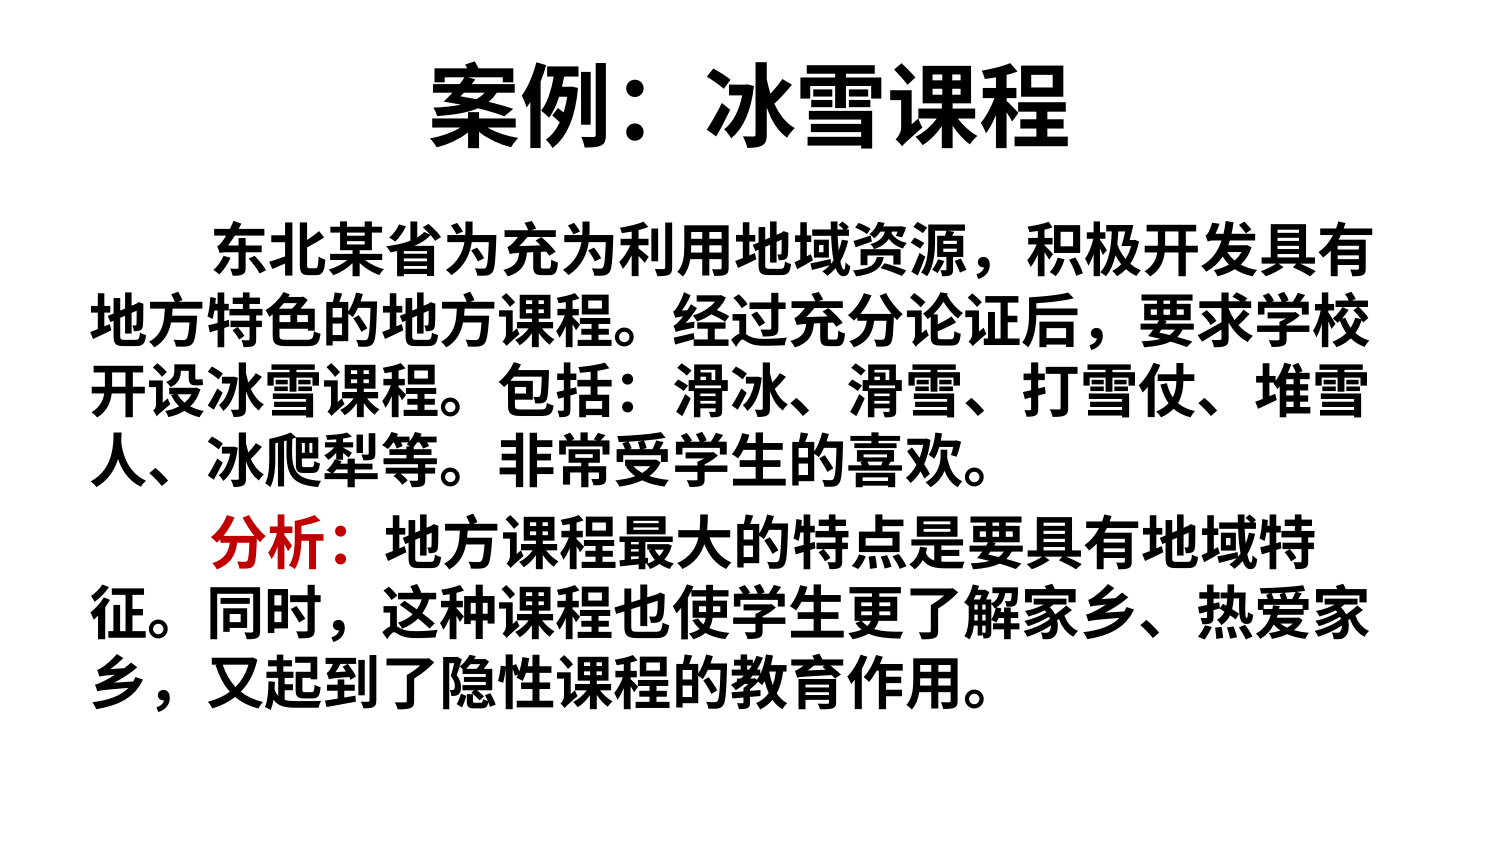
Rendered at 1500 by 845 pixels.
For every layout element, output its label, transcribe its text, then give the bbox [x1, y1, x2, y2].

list 东北某省为充为利用地域资源，积极开发具有地方特色的地方课程。经过充分论证后，要求学校开设冰雪课程。包括：滑冰、滑雪、打雪仗、堆雪人、冰爬犁等。非常受学生的喜欢。 分析：地方课程最大的特点是要具有地域特征。同时，这种课程也使学生更了解家乡、热爱家乡，又起到了隐性课程的教育作用。 [74, 196, 1426, 755]
title 案例：冰雪课程 [74, 33, 1426, 175]
